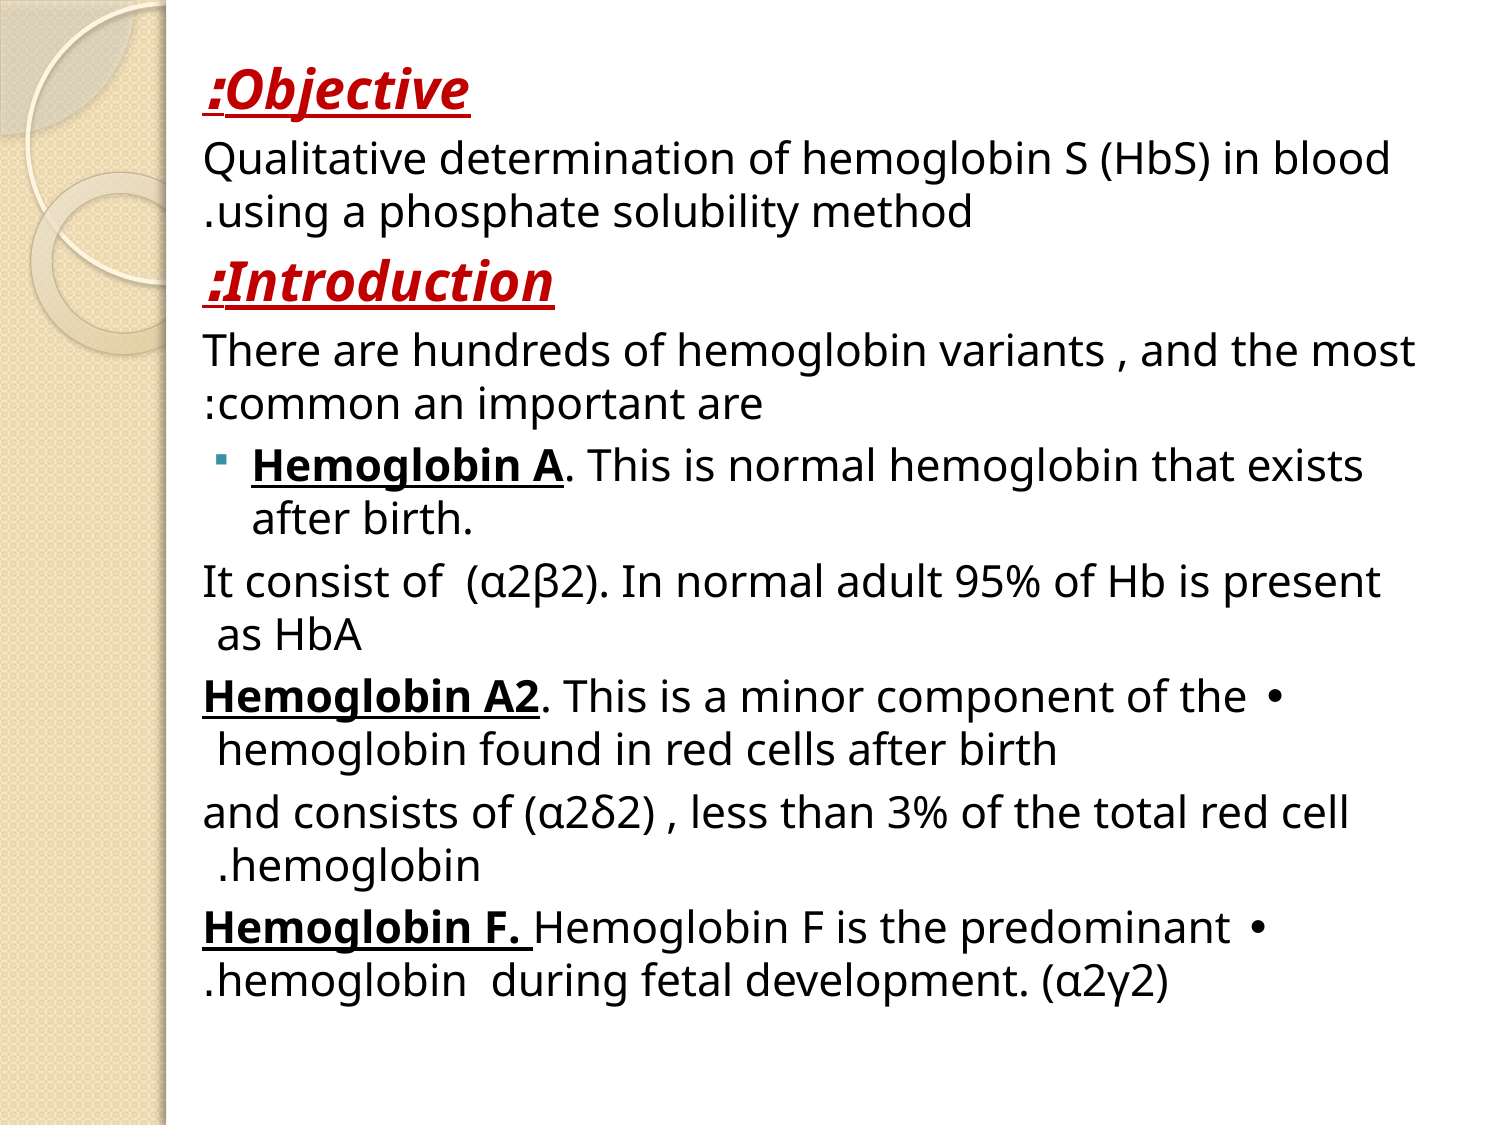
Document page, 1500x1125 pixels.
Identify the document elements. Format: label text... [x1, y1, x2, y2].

list Objective: Qualitative determination of hemoglobin S (HbS) in blood using a phosphate solubility method. Introduction: There are hundreds of hemoglobin variants , and the most common an important are: Hemoglobin A. This is normal hemoglobin that exists after birth. It consist of (α2β2). In normal adult 95% of Hb is present as HbA • Hemoglobin A2. This is a minor component of the hemoglobin found in red cells after birth and consists of (α2δ2) , less than 3% of the total red cell hemoglobin. • Hemoglobin F. Hemoglobin F is the predominant hemoglobin during fetal development. (α2γ2). [187, 46, 1466, 1025]
